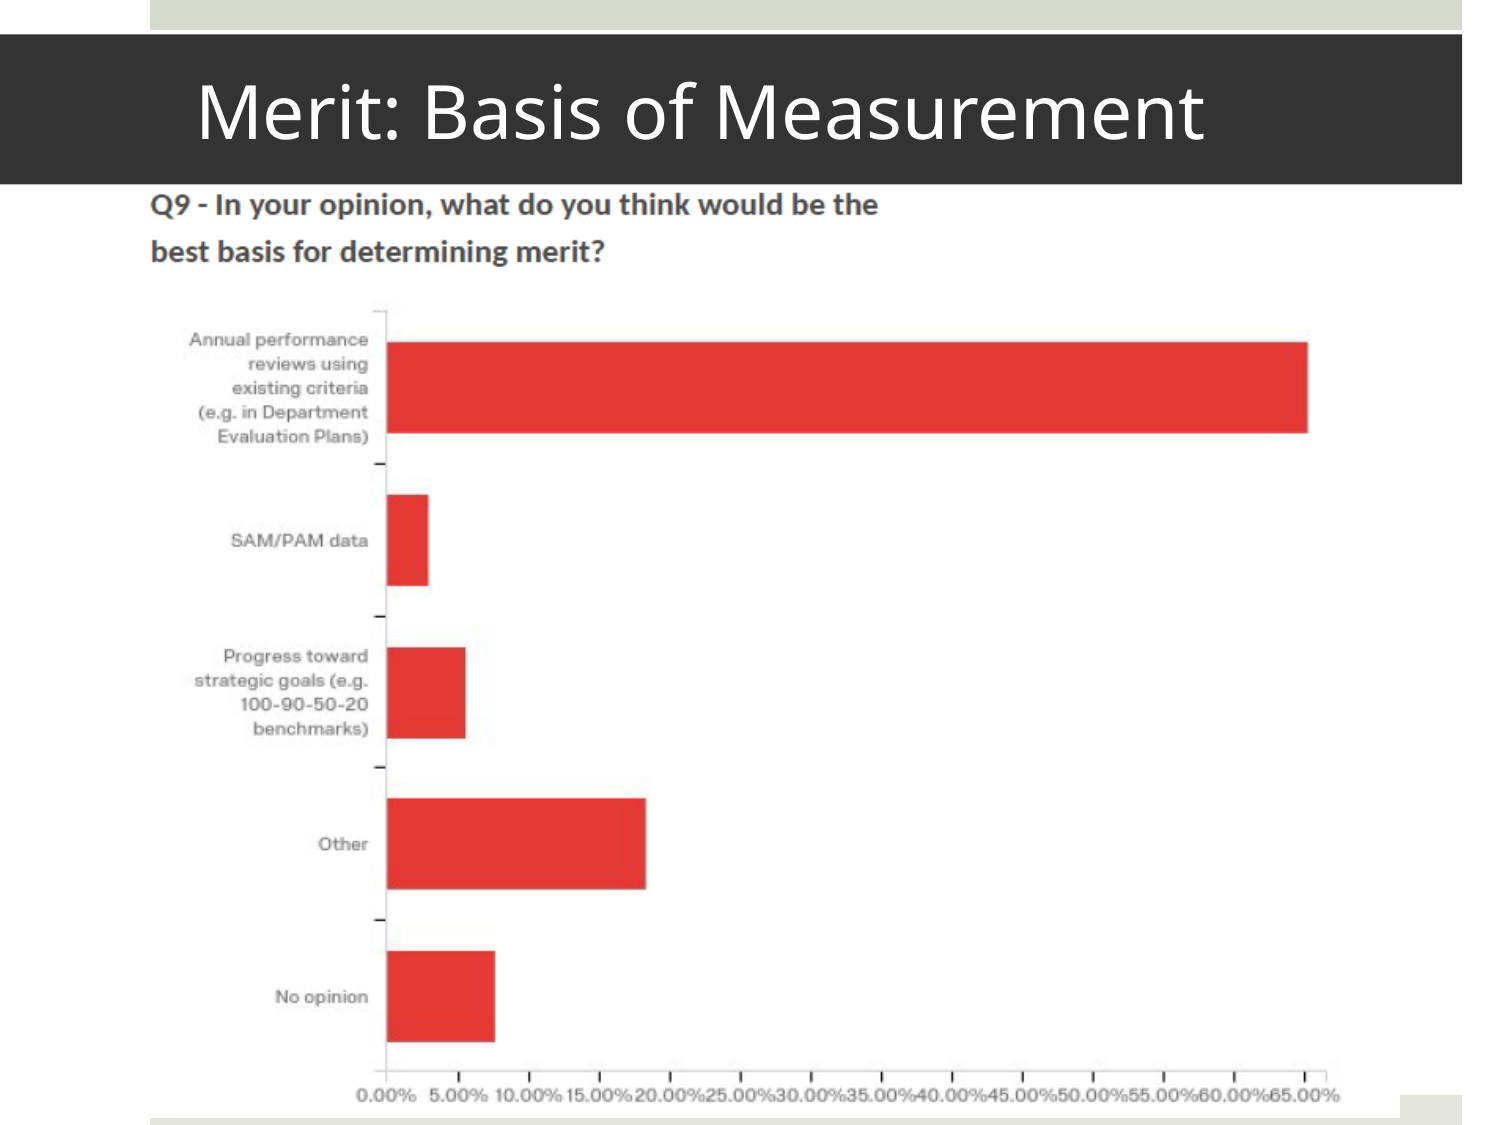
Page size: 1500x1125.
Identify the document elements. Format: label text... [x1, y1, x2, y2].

picture [147, 189, 1401, 1119]
title Merit: Basis of Measurement [0, 34, 1463, 185]
